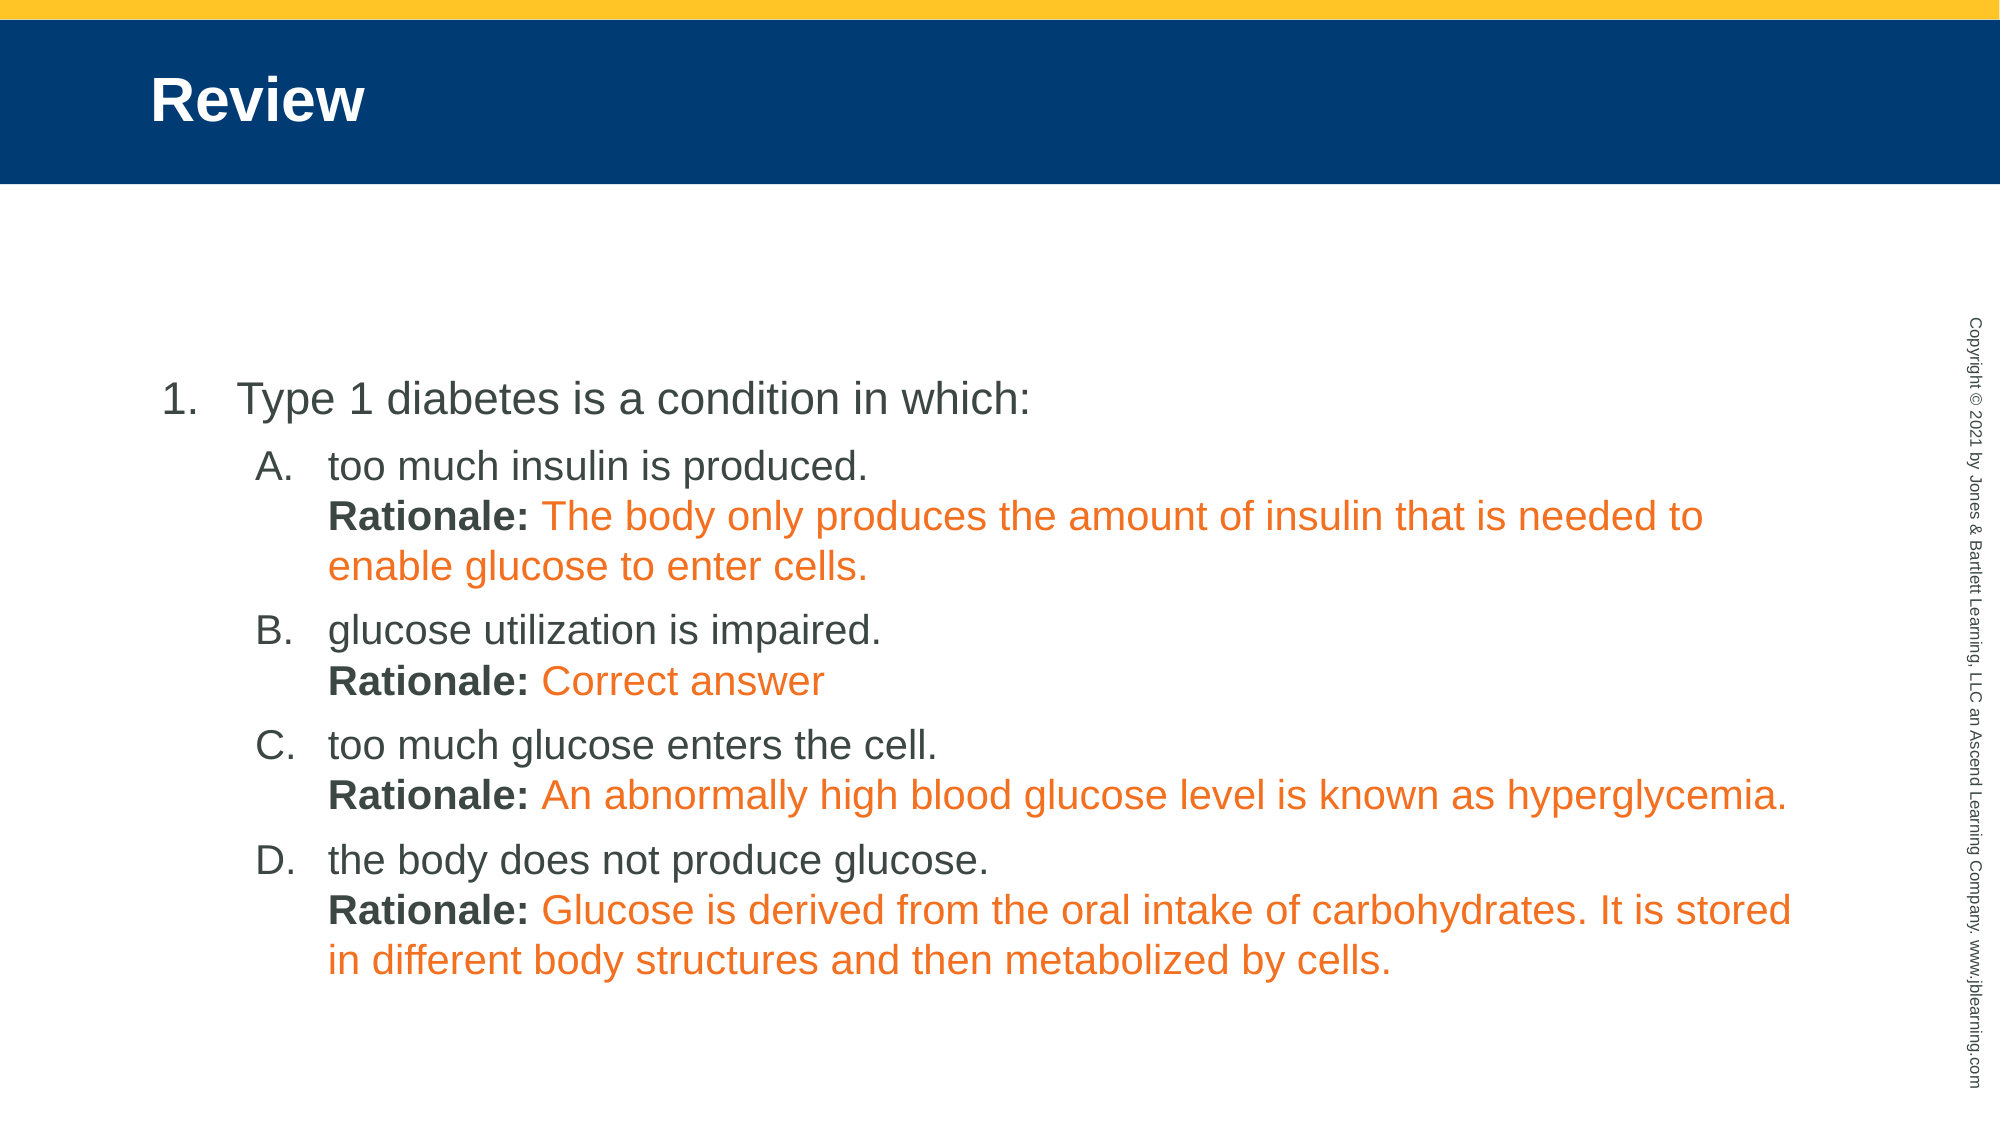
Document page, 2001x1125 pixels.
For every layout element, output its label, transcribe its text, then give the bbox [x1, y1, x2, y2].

title Review [0, 19, 2000, 185]
list Type 1 diabetes is a condition in which: too much insulin is produced. Rationale: The body only produces the amount of insulin that is needed to enable glucose to enter cells. glucose utilization is impaired. Rationale: Correct answer too much glucose enters the cell. Rationale: An abnormally high blood glucose level is known as hyperglycemia. the body does not produce glucose. Rationale: Glucose is derived from the oral intake of carbohydrates. It is stored in different body structures and then metabolized by cells. [146, 361, 1859, 1016]
